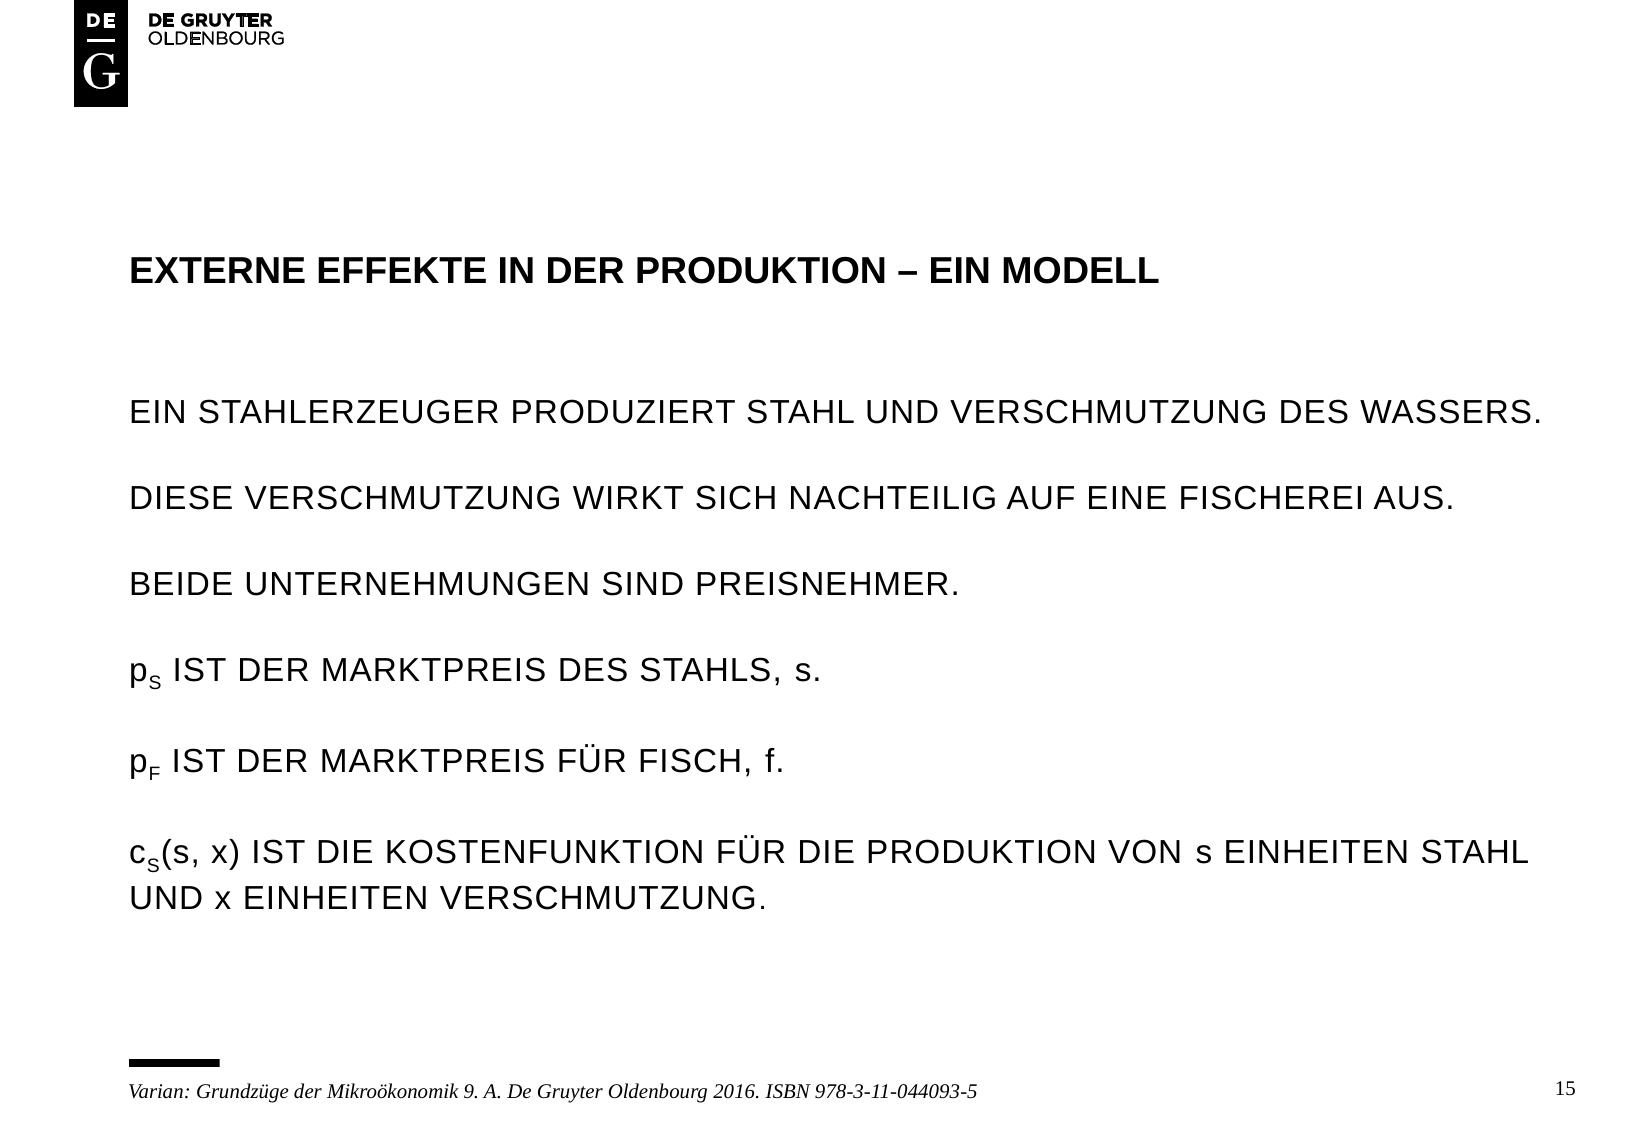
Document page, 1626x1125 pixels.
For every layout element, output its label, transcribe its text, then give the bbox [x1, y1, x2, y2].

slide_number 15 [1554, 1074, 1614, 1104]
list Ein stahlerzeuger produziert stahl und verschmutzung des wassers. Diese verschmutzung wirkt sich nachteilig auf eine fischerei aus. Beide unternehmungen sind preisnehmer. ps ist der marktpreis des stahls, s. pf ist der marktpreis für fisch, f. cS(s, x) ist die kostenfunktion für die produktion von s einheiten stahl und x einheiten verschmutzung. [129, 355, 1556, 974]
title Externe effekte in der produktion – ein modell [129, 245, 1556, 328]
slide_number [128, 1077, 1539, 1108]
